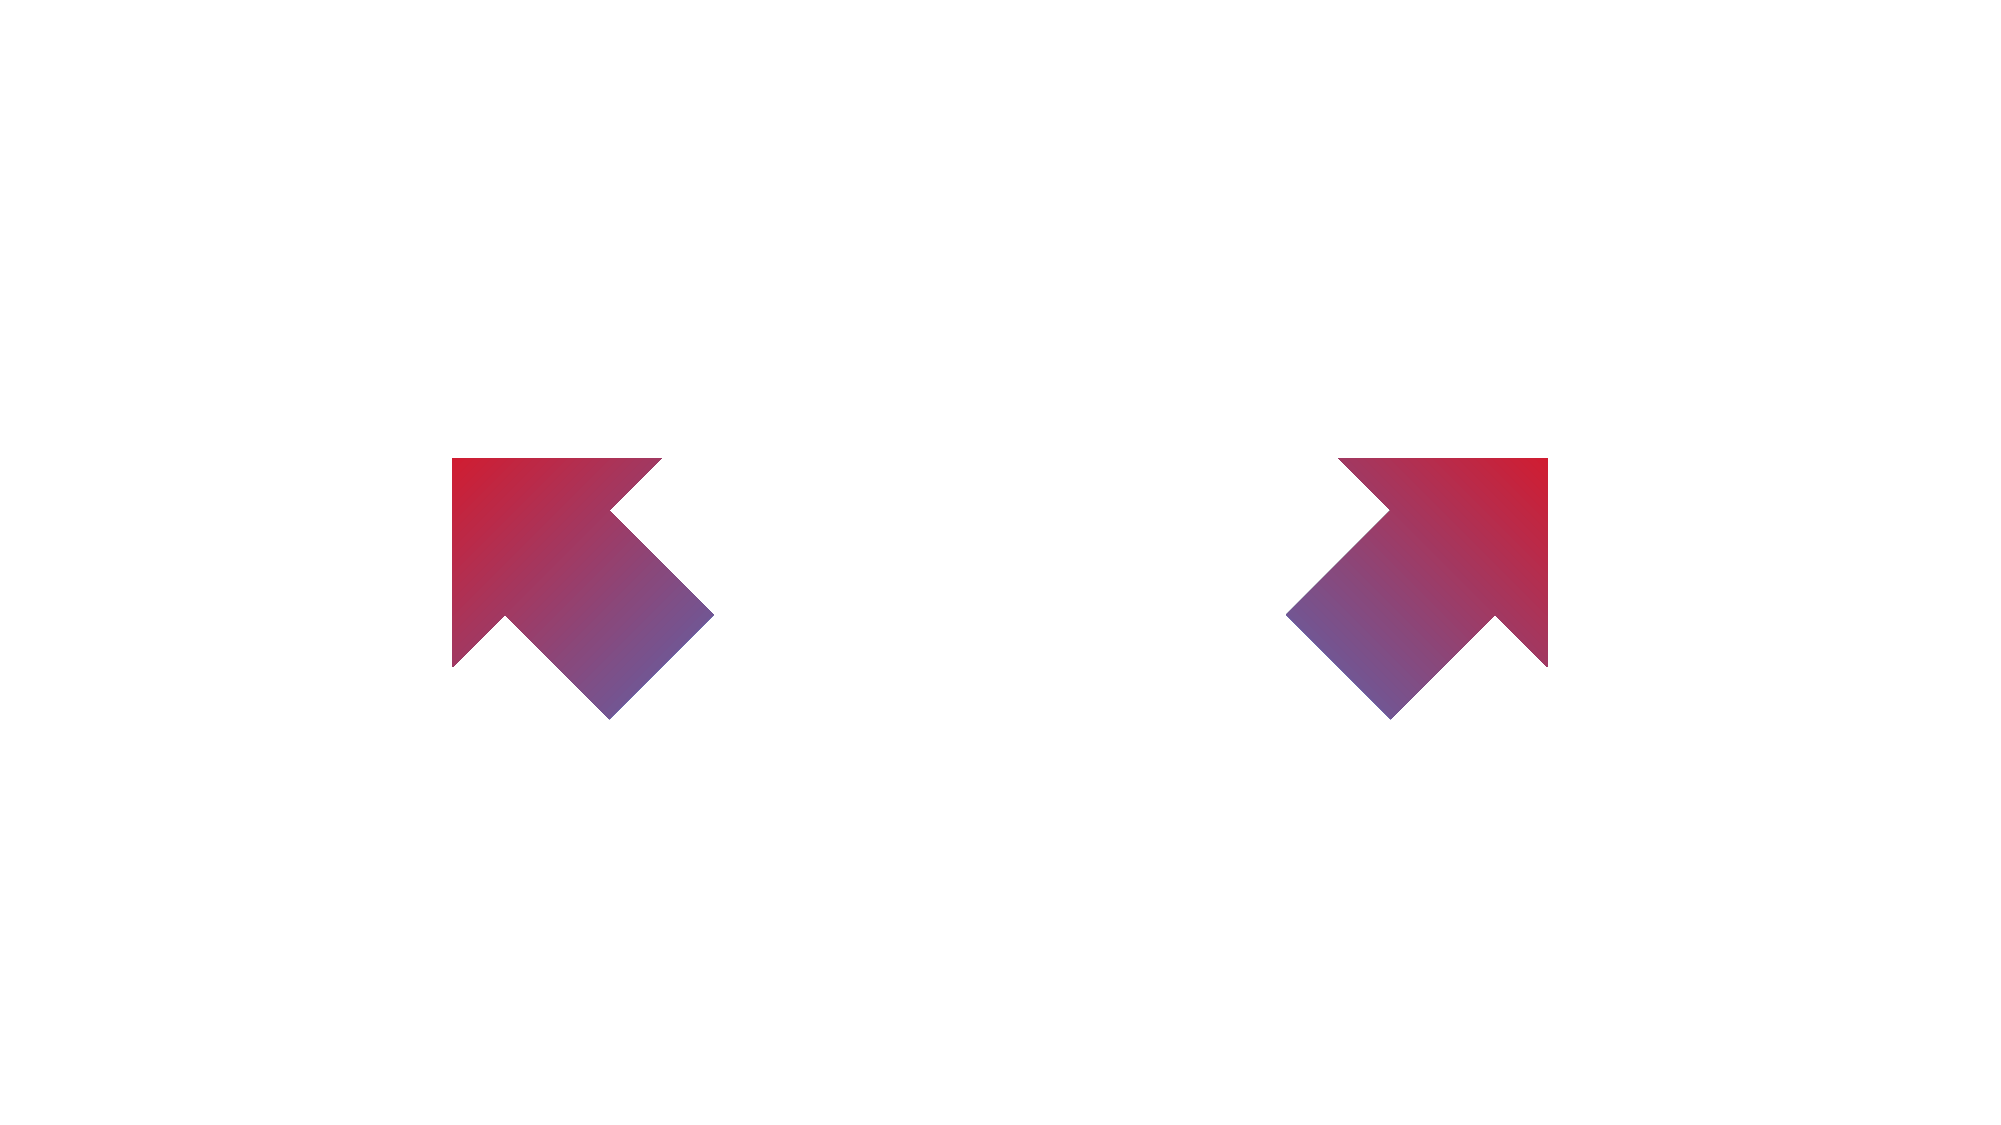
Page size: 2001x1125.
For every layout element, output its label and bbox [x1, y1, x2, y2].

text_box [451, 457, 716, 721]
text_box [1284, 457, 1549, 721]
